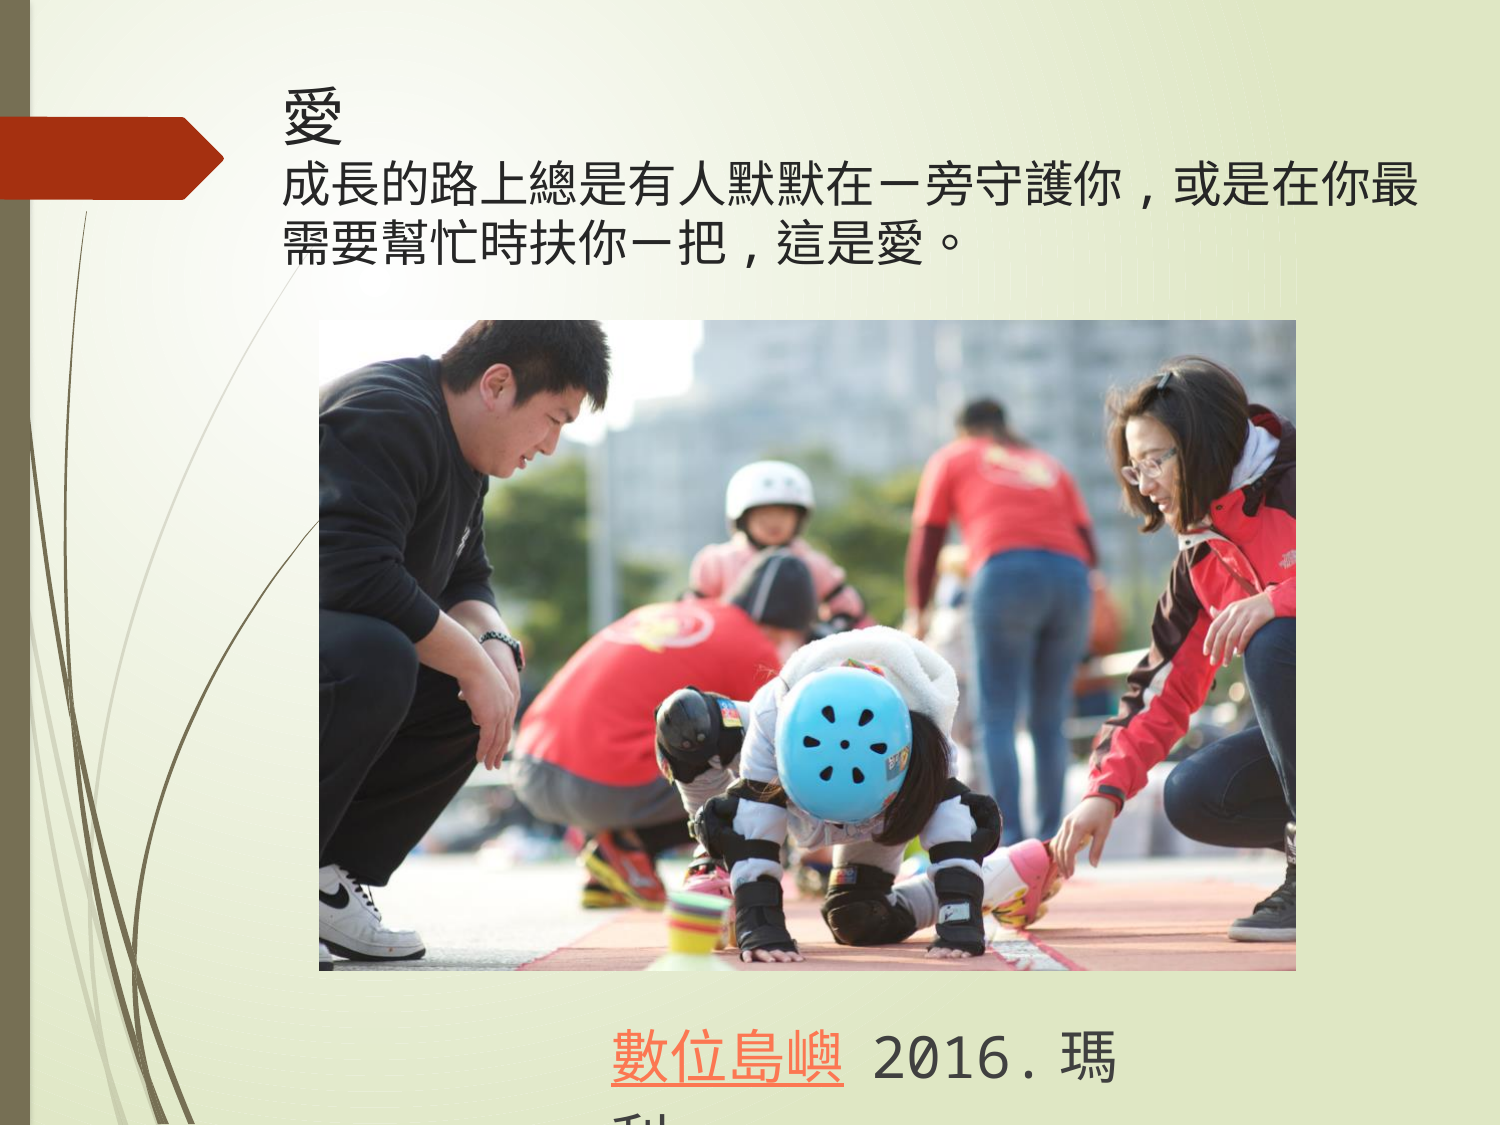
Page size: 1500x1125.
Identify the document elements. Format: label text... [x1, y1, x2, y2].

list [319, 320, 1296, 971]
text_box 數位島嶼 2016.瑪利 [596, 1012, 1166, 1103]
title 愛 成長的路上總是有人默默在ㄧ旁守護你,或是在你最需要幫忙時扶你ㄧ把,這是愛。 [266, 68, 1453, 280]
